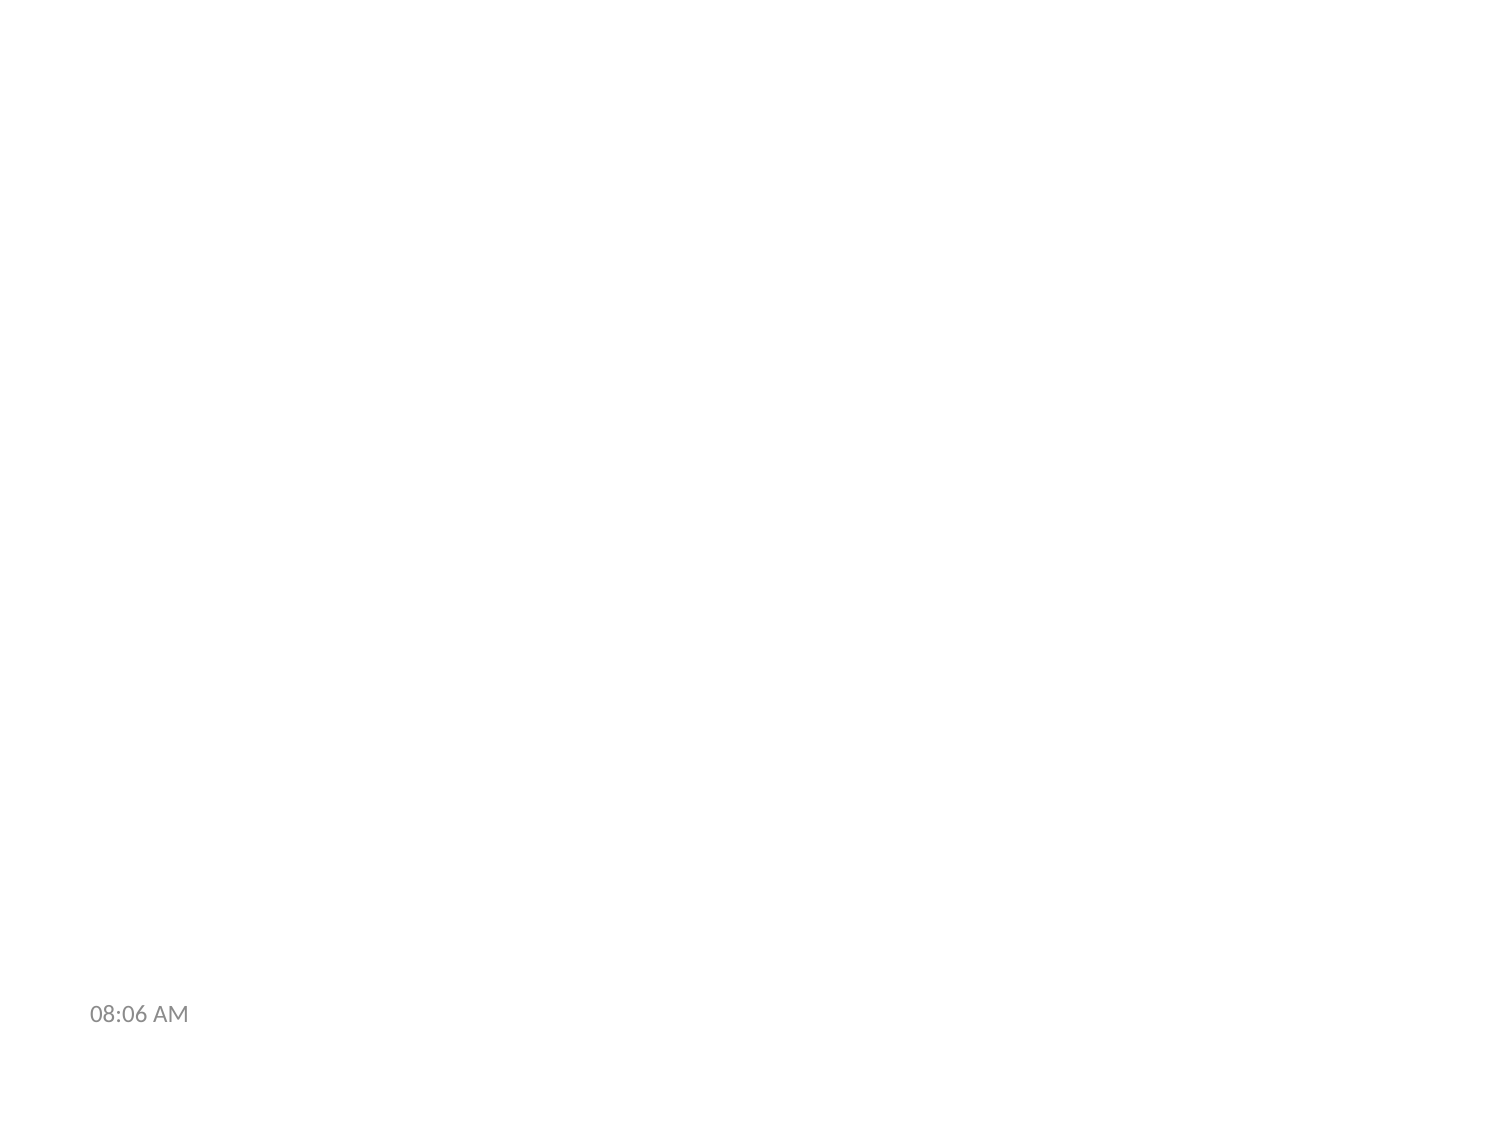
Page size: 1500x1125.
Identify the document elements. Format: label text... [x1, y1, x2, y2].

text_box 3:35 PM [75, 982, 425, 1043]
